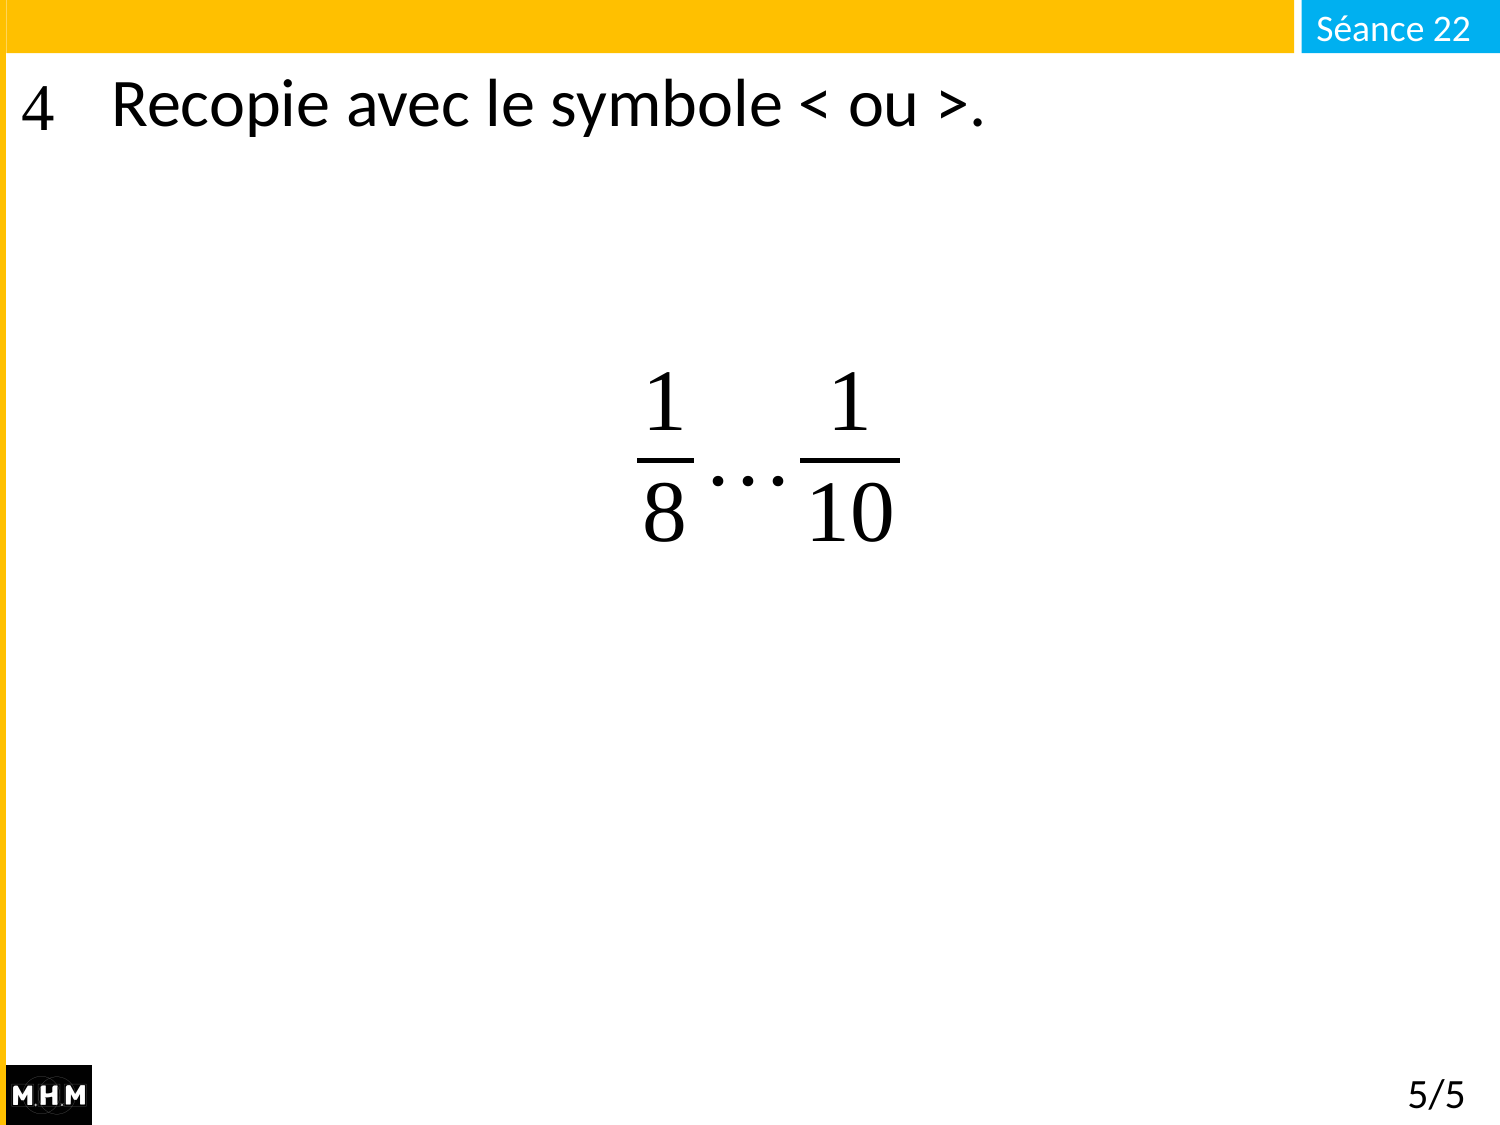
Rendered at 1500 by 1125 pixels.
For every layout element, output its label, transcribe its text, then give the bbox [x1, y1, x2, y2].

list 5/5 [1373, 1064, 1500, 1125]
title Recopie avec le symbole < ou >. [96, 60, 1391, 150]
picture [6, 1065, 92, 1125]
